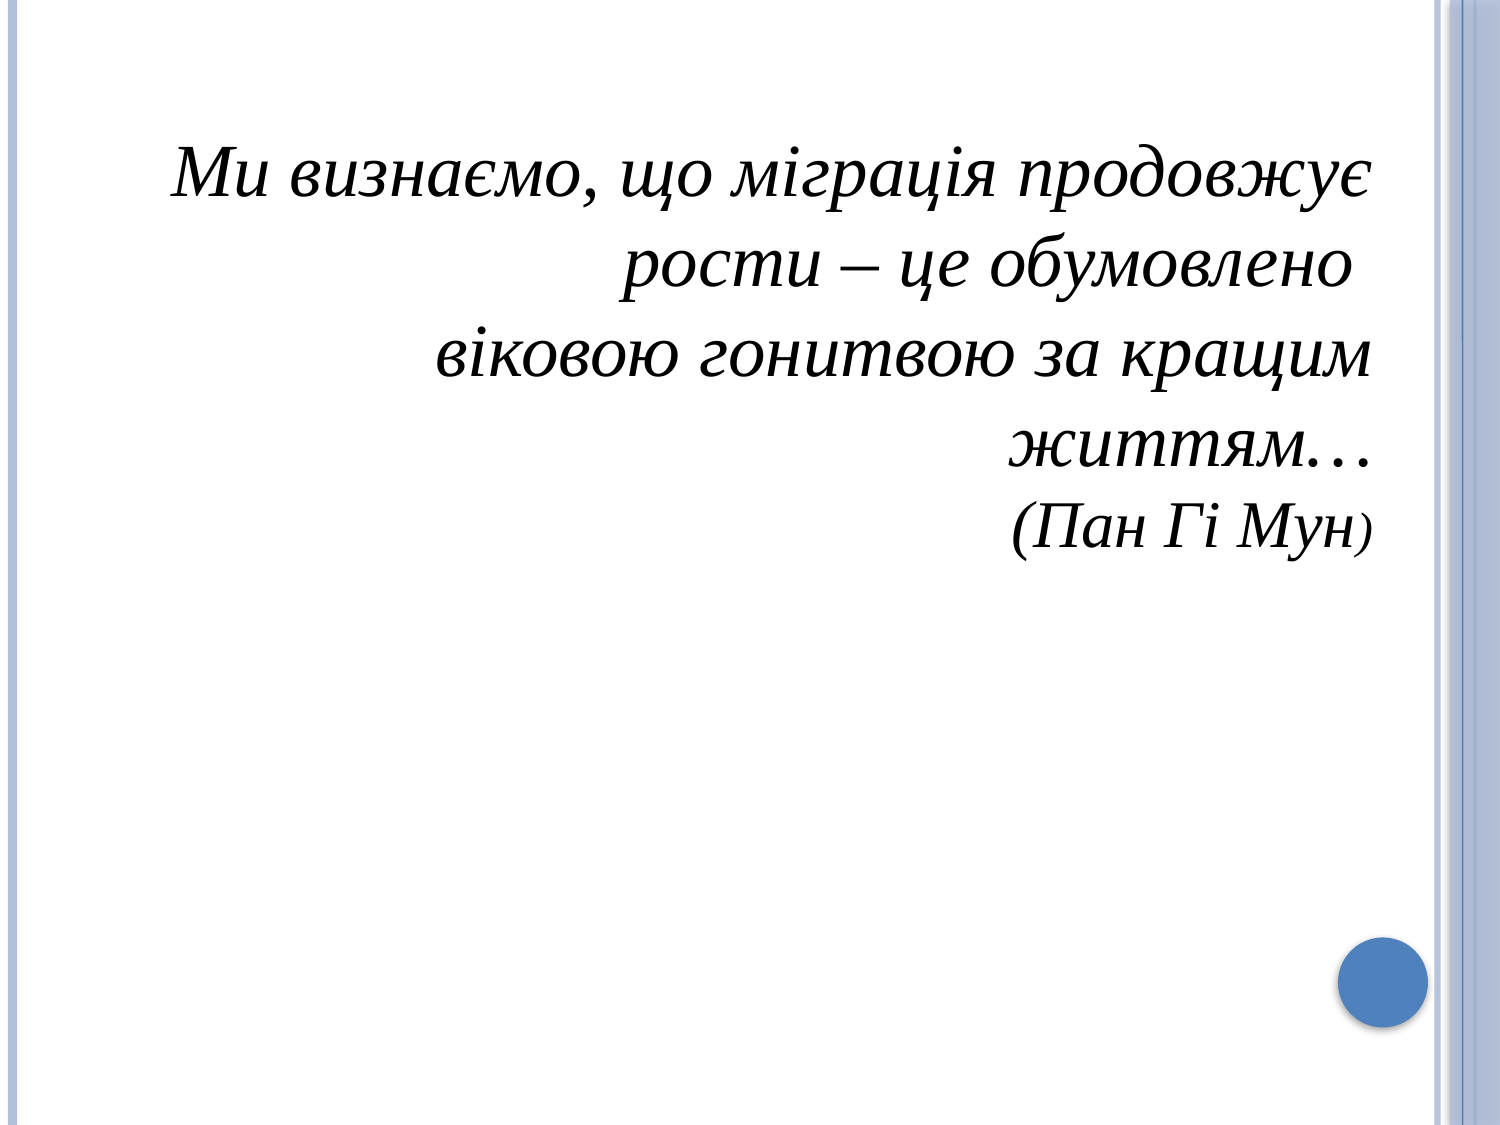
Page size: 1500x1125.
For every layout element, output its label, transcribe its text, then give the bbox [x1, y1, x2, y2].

list Ми визнаємо, що міграція продовжує рости – це обумовлено віковою гонитвою за кращим життям… (Пан Гі Мун) [88, 113, 1388, 1000]
